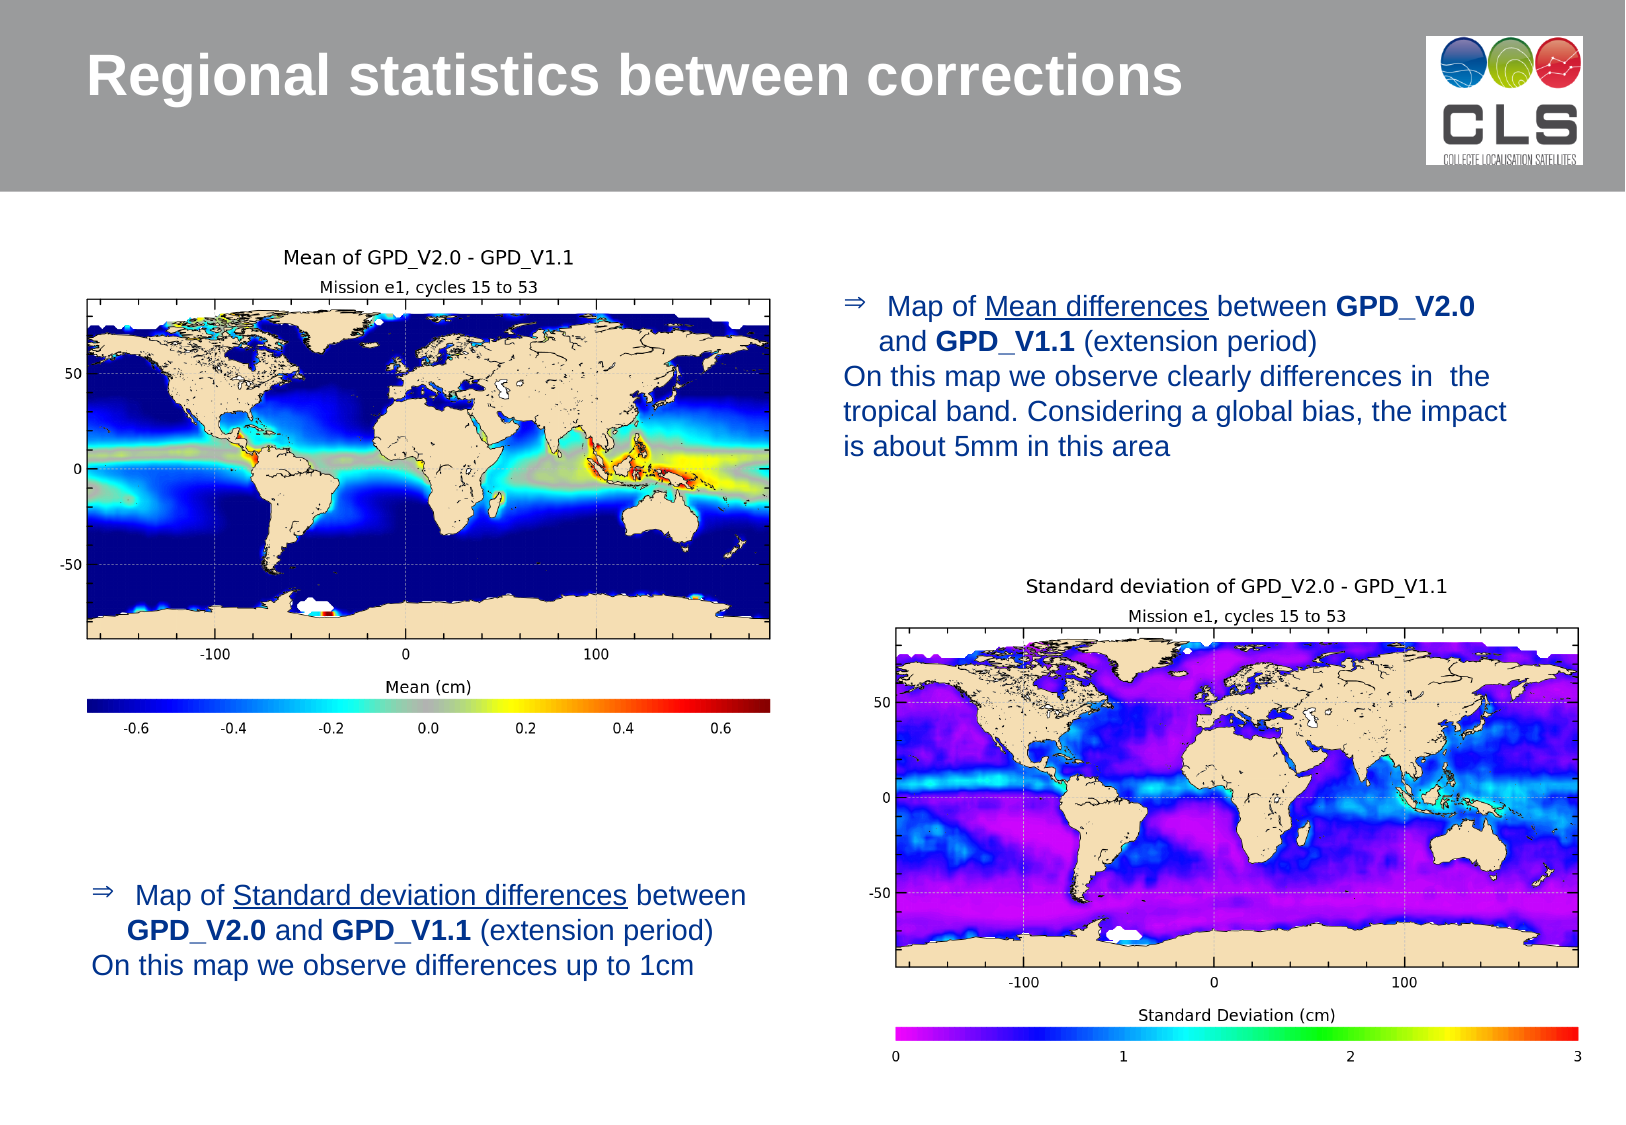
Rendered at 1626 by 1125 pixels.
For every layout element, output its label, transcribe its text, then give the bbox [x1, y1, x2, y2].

picture [811, 553, 1619, 1091]
text_box Map of Standard deviation differences between GPD_V2.0 and GPD_V1.1 (extension period) On this map we observe differences up to 1cm [76, 869, 786, 989]
text_box Map of Mean differences between GPD_V2.0 and GPD_V1.1 (extension period) On this map we observe clearly differences in the tropical band. Considering a global bias, the impact is about 5mm in this area [828, 279, 1538, 470]
picture [1426, 36, 1583, 165]
text_box Regional statistics between corrections [71, 40, 1479, 172]
picture [3, 225, 810, 762]
